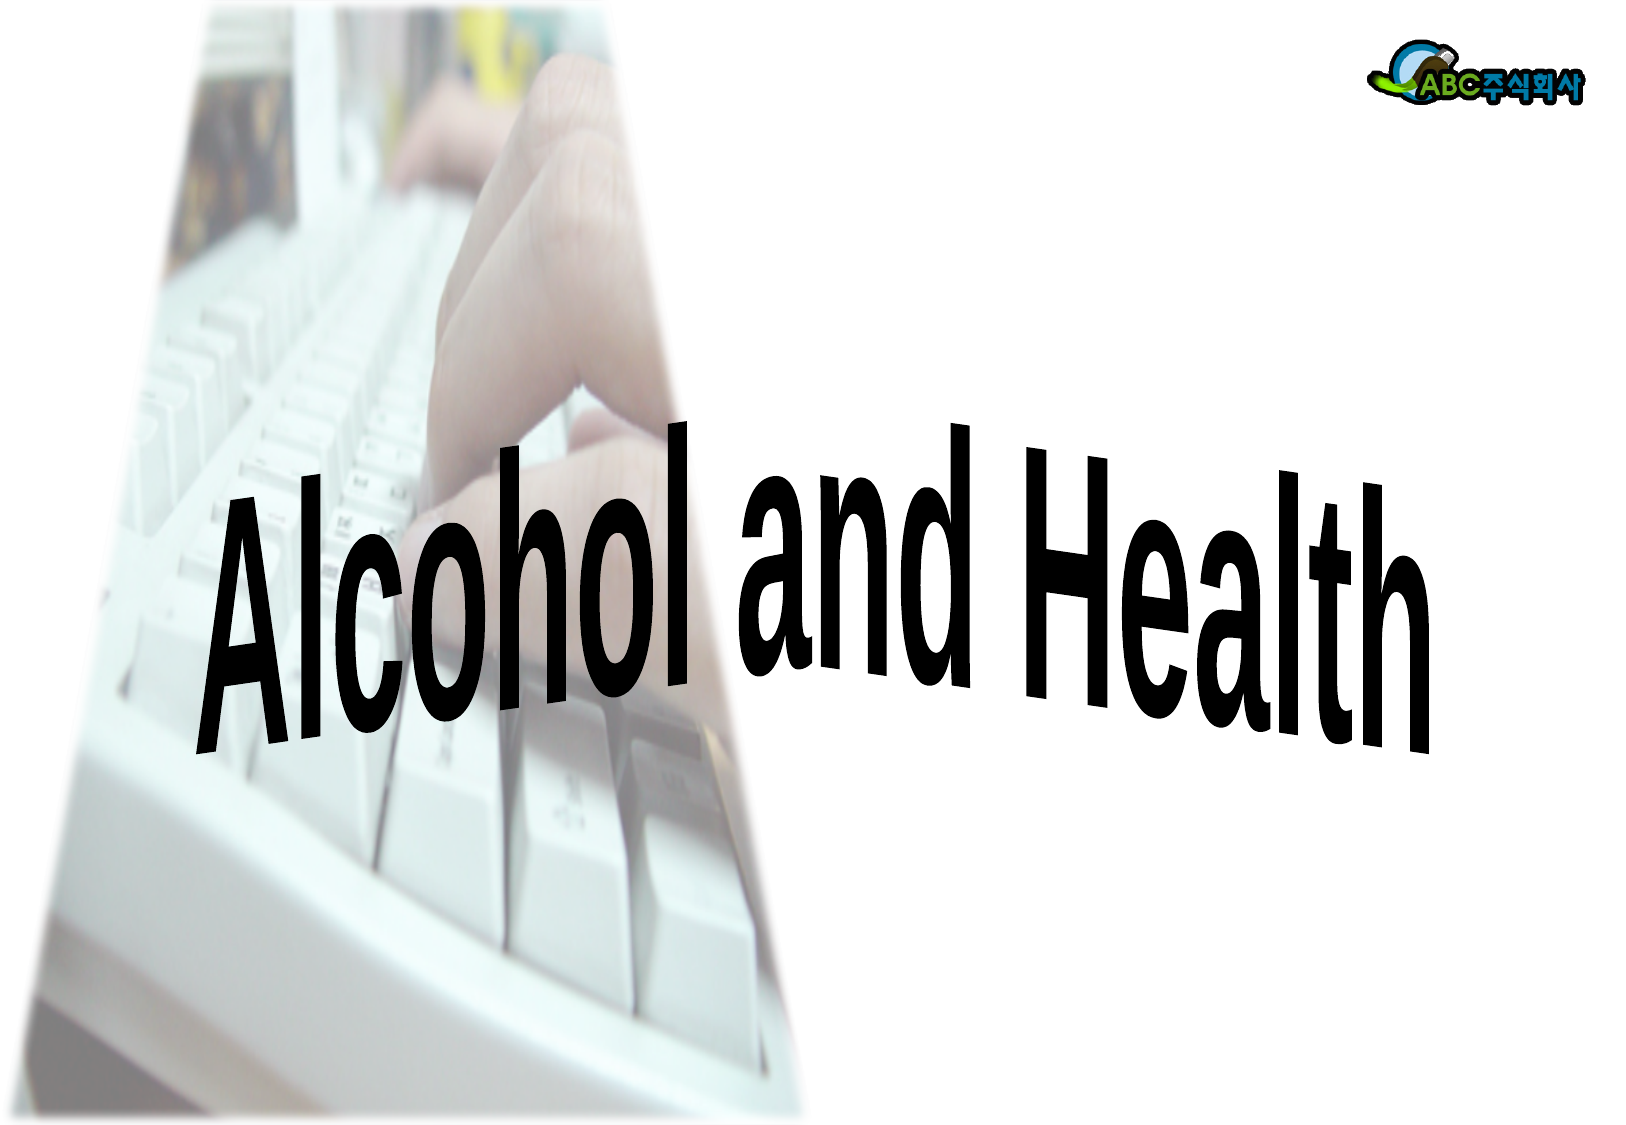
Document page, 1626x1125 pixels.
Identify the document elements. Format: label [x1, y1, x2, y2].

text_box [21, 15, 793, 1109]
picture [1357, 32, 1592, 110]
